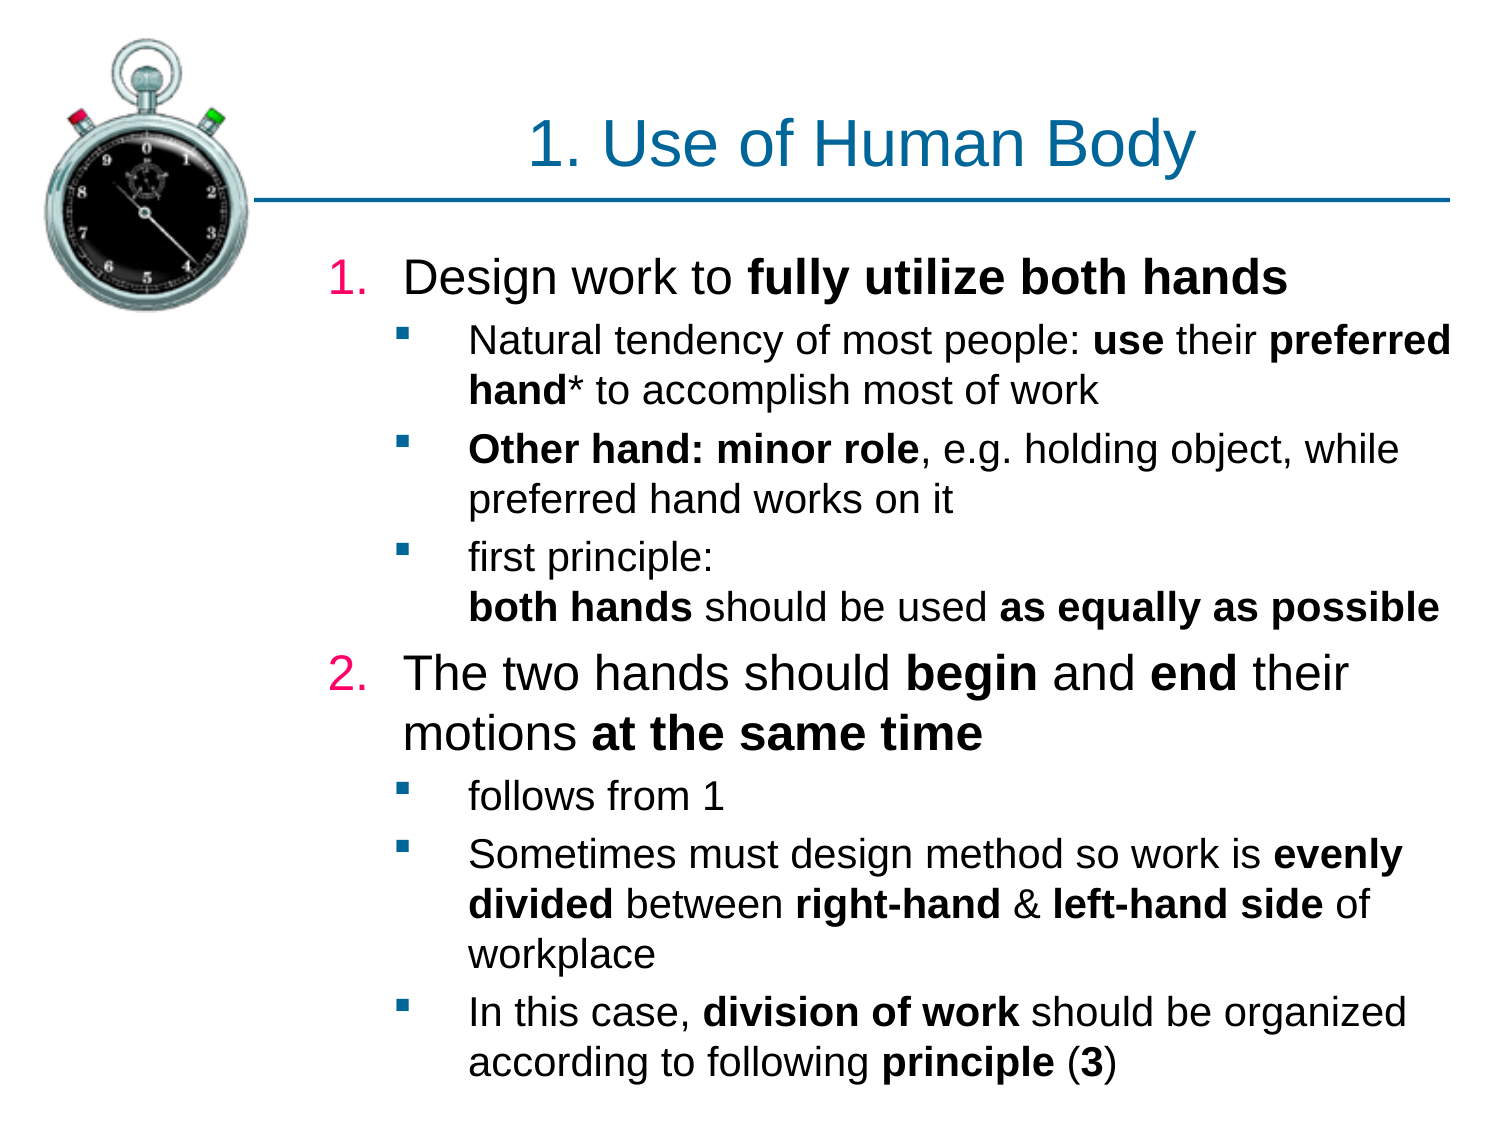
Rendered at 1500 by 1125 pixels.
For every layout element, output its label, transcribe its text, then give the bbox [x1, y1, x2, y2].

picture [37, 37, 254, 313]
title 1. Use of Human Body [275, 37, 1450, 188]
list Design work to fully utilize both hands Natural tendency of most people: use their preferred hand* to accomplish most of work Other hand: minor role, e.g. holding object, while preferred hand works on it first principle: both hands should be used as equally as possible The two hands should begin and end their motions at the same time follows from 1 Sometimes must design method so work is evenly divided between right-hand & left-hand side of workplace In this case, division of work should be organized according to following principle (3) [312, 237, 1500, 1125]
